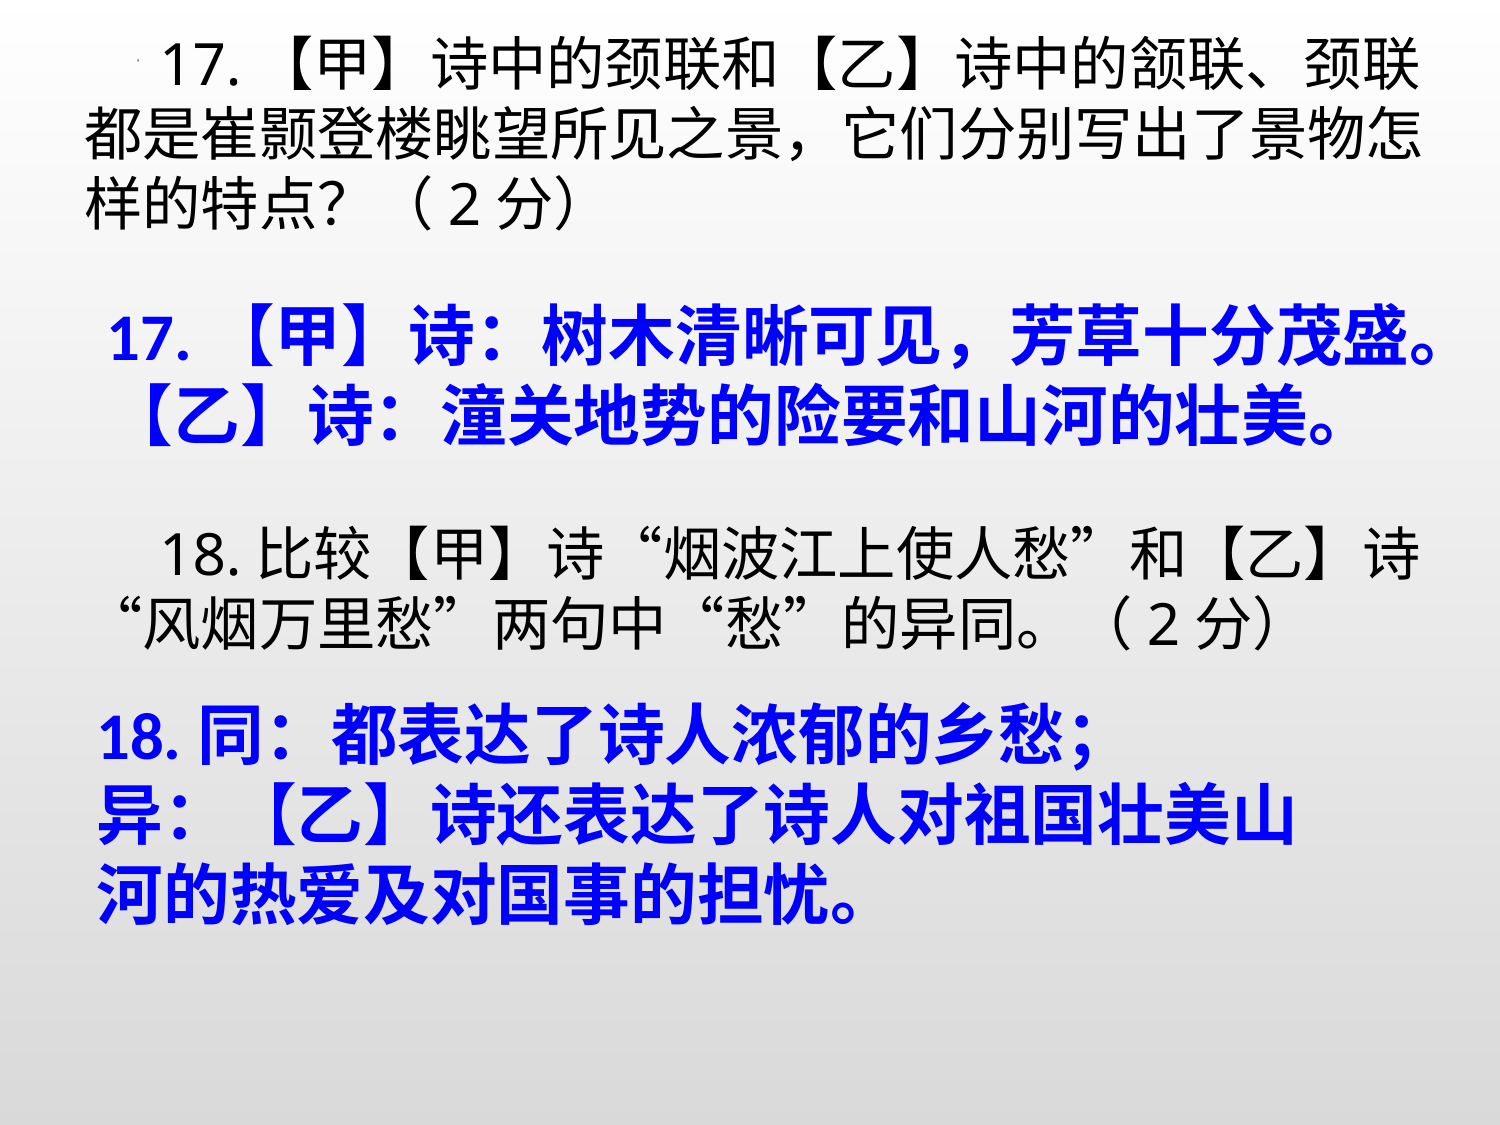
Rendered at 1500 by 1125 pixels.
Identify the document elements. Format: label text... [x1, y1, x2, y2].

text_box 17.【甲】诗：树木清晰可见，芳草十分茂盛。【乙】诗：潼关地势的险要和山河的壮美。 [92, 286, 1432, 462]
text_box 17.【甲】诗中的颈联和【乙】诗中的颔联、颈联都是崔颢登楼眺望所见之景，它们分别写出了景物怎样的特点？（2分） 18.比较【甲】诗“烟波江上使人愁”和【乙】诗“风烟万里愁”两句中“愁”的异同。（2分） [69, 19, 1479, 665]
text_box 18.同：都表达了诗人浓郁的乡愁； 异：【乙】诗还表达了诗人对祖国壮美山河的热爱及对国事的担忧。 [81, 685, 1374, 941]
